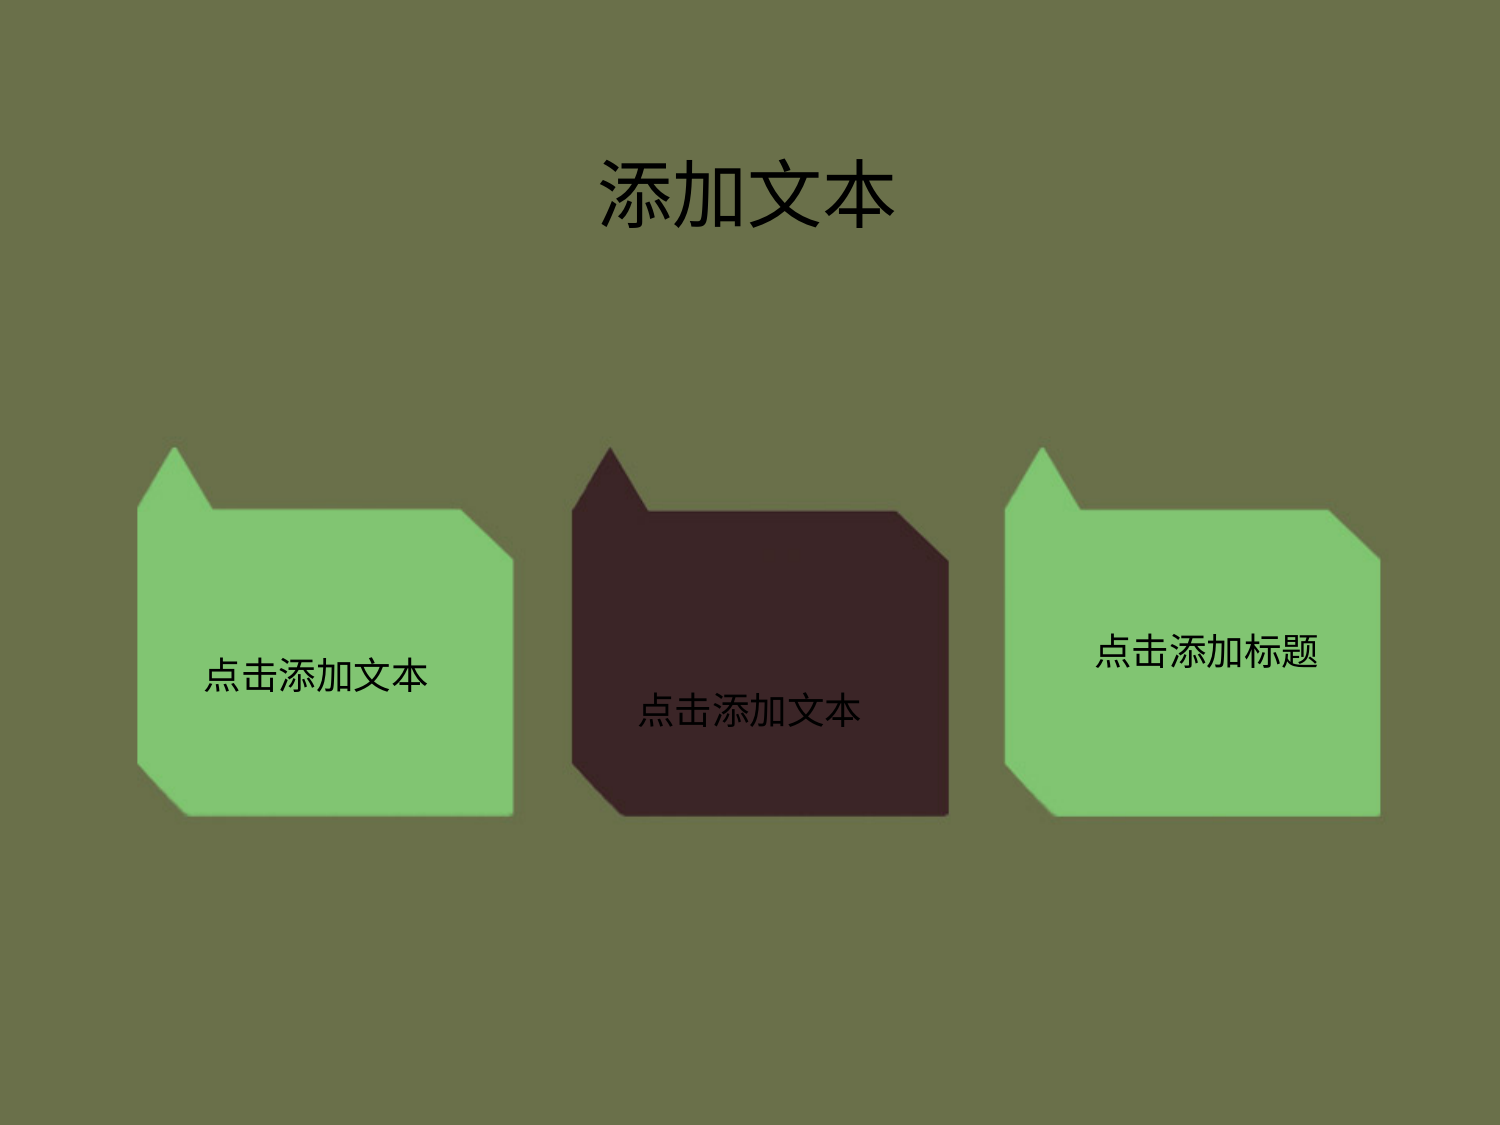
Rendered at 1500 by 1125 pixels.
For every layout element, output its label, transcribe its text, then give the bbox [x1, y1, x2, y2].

text_box 点击添加文本 [622, 679, 878, 740]
text_box 点击添加标题 [1079, 621, 1335, 681]
picture [0, 0, 1500, 1125]
text_box 点击添加文本 [188, 644, 444, 705]
text_box 添加文本 [582, 140, 913, 246]
